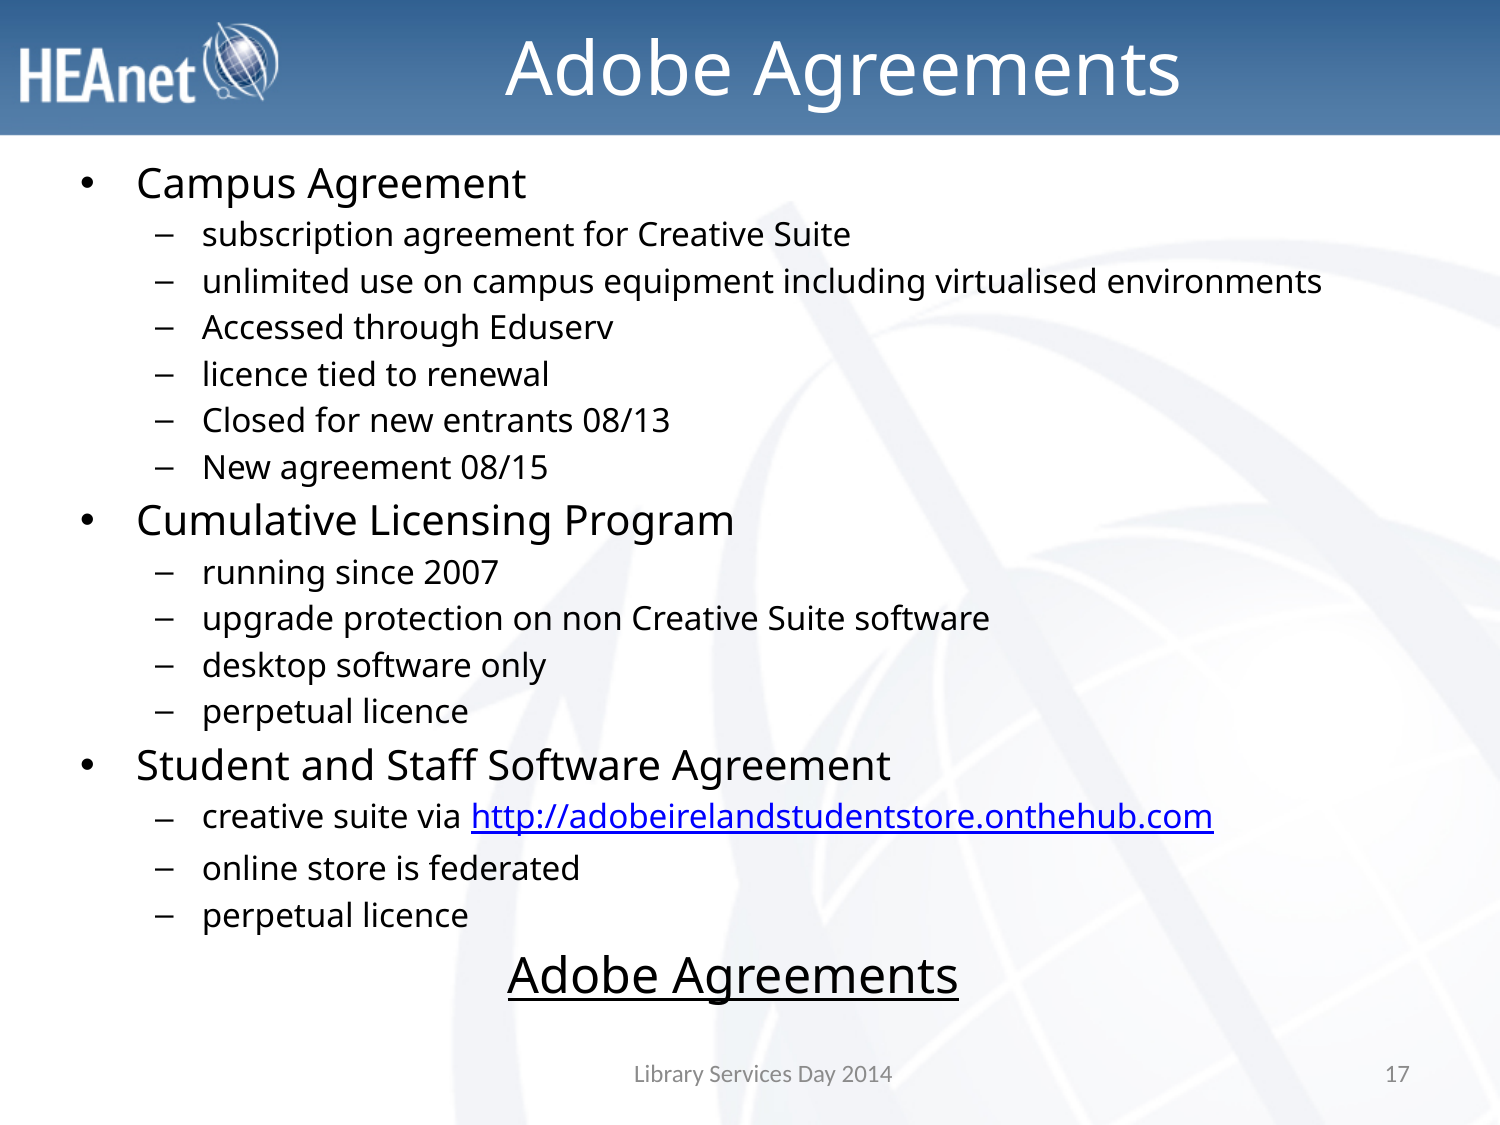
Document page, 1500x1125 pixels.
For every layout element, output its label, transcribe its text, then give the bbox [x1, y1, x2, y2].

footer Library Services Day 2014 [454, 1042, 1073, 1103]
title Adobe Agreements [312, 0, 1376, 149]
slide_number 17 [1074, 1042, 1425, 1103]
list Campus Agreement subscription agreement for Creative Suite unlimited use on campus equipment including virtualised environments Accessed through Eduserv licence tied to renewal Closed for new entrants 08/13 New agreement 08/15 Cumulative Licensing Program running since 2007 upgrade protection on non Creative Suite software desktop software only perpetual licence Student and Staff Software Agreement creative suite via http://adobeirelandstudentstore.onthehub.com online store is federated perpetual licence Adobe Agreements [64, 149, 1415, 1024]
picture [0, 0, 1500, 1125]
